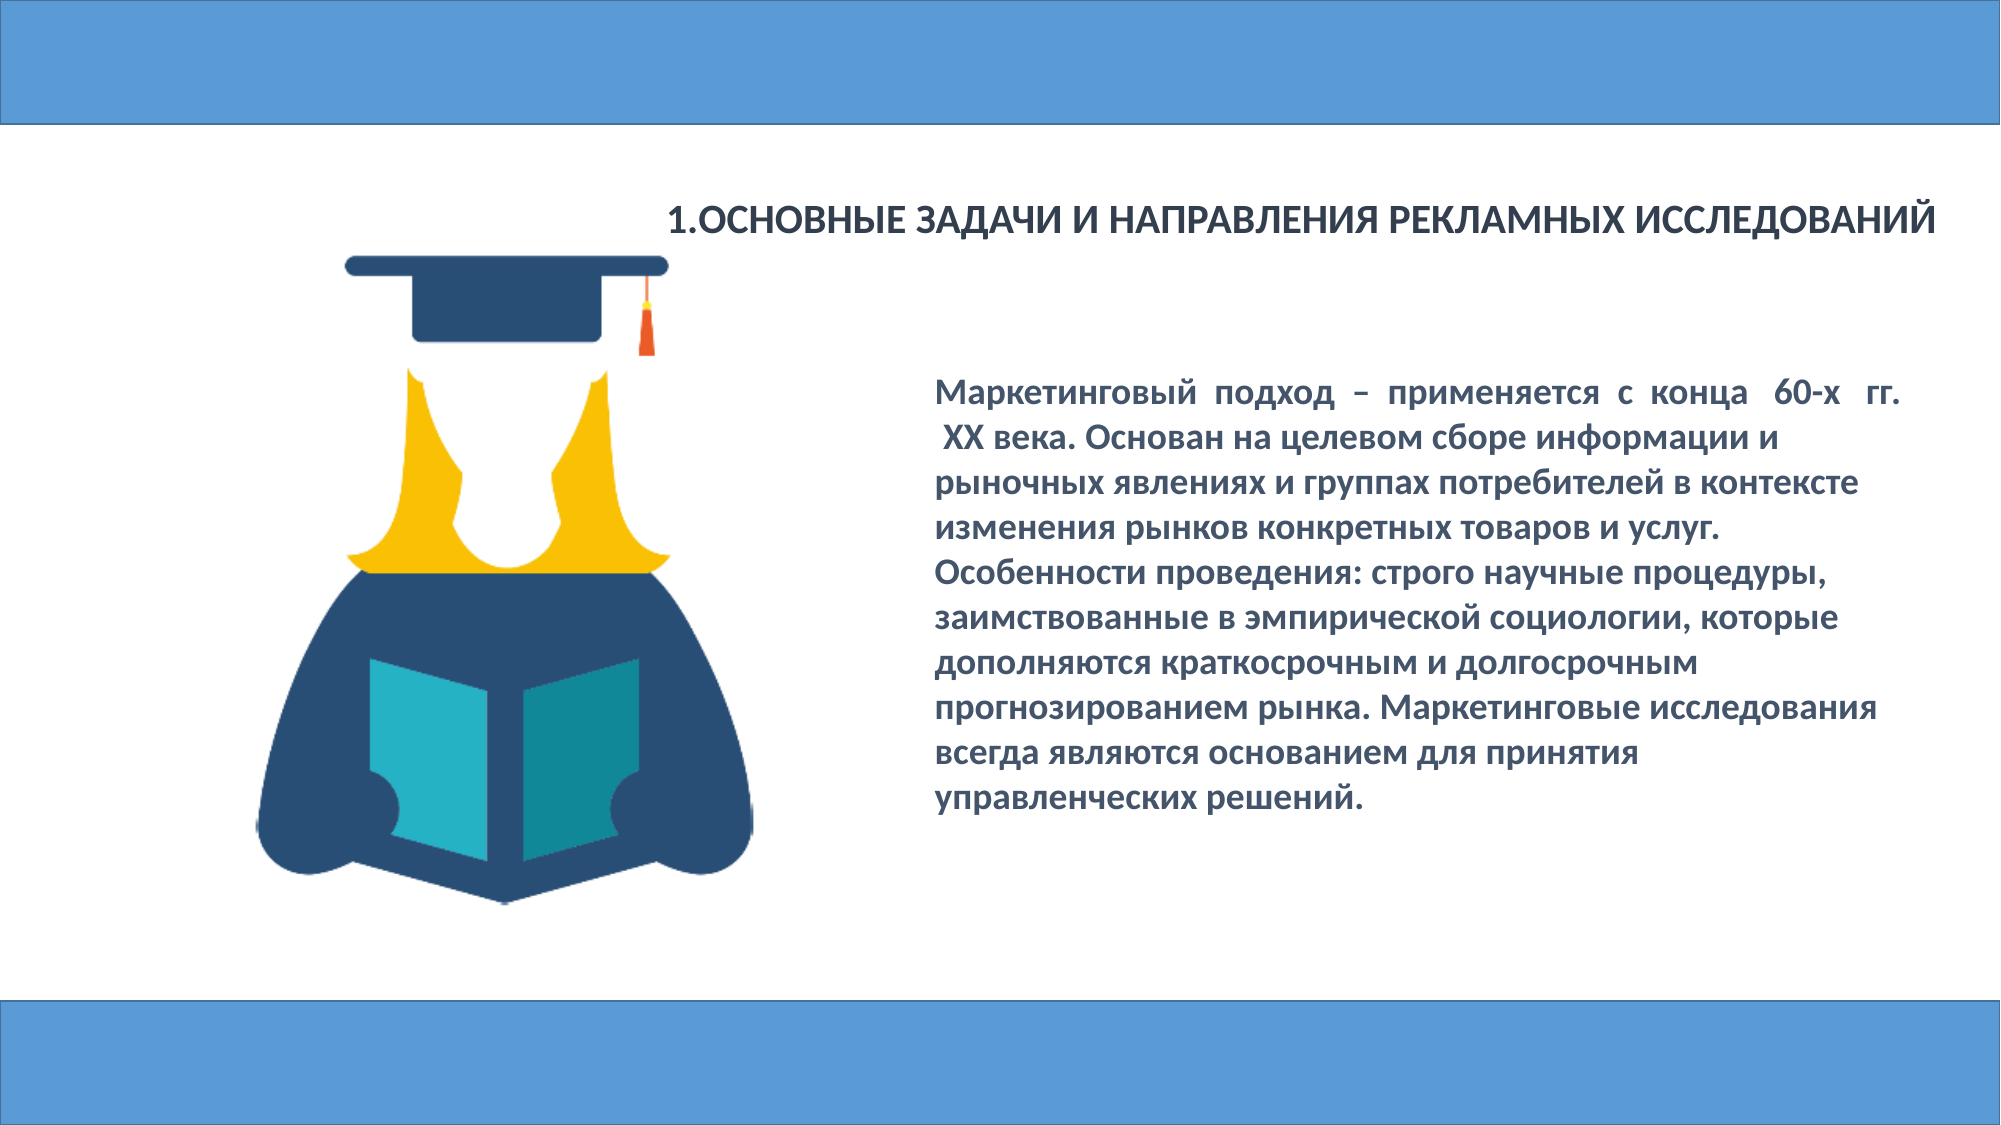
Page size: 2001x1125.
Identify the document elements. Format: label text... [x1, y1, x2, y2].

picture [173, 184, 788, 932]
text_box 1.ОСНОВНЫЕ ЗАДАЧИ И НАПРАВЛЕНИЯ РЕКЛАМНЫХ ИССЛЕДОВАНИЙ [788, 184, 1952, 250]
text_box [0, 0, 2000, 125]
text_box [0, 1000, 2000, 1125]
text_box Маркетинговый подход – применяется с конца 60-х гг. ХХ века. Основан на целевом сборе информации и рыночных явлениях и группах потребителей в контексте изменения рынков конкретных товаров и услуг. Особенности проведения: строго научные процедуры, заимствованные в эмпирической социологии, которые дополняются краткосрочным и долгосрочным прогнозированием рынка. Маркетинговые исследования всегда являются основанием для принятия управленческих решений. [919, 359, 1920, 825]
